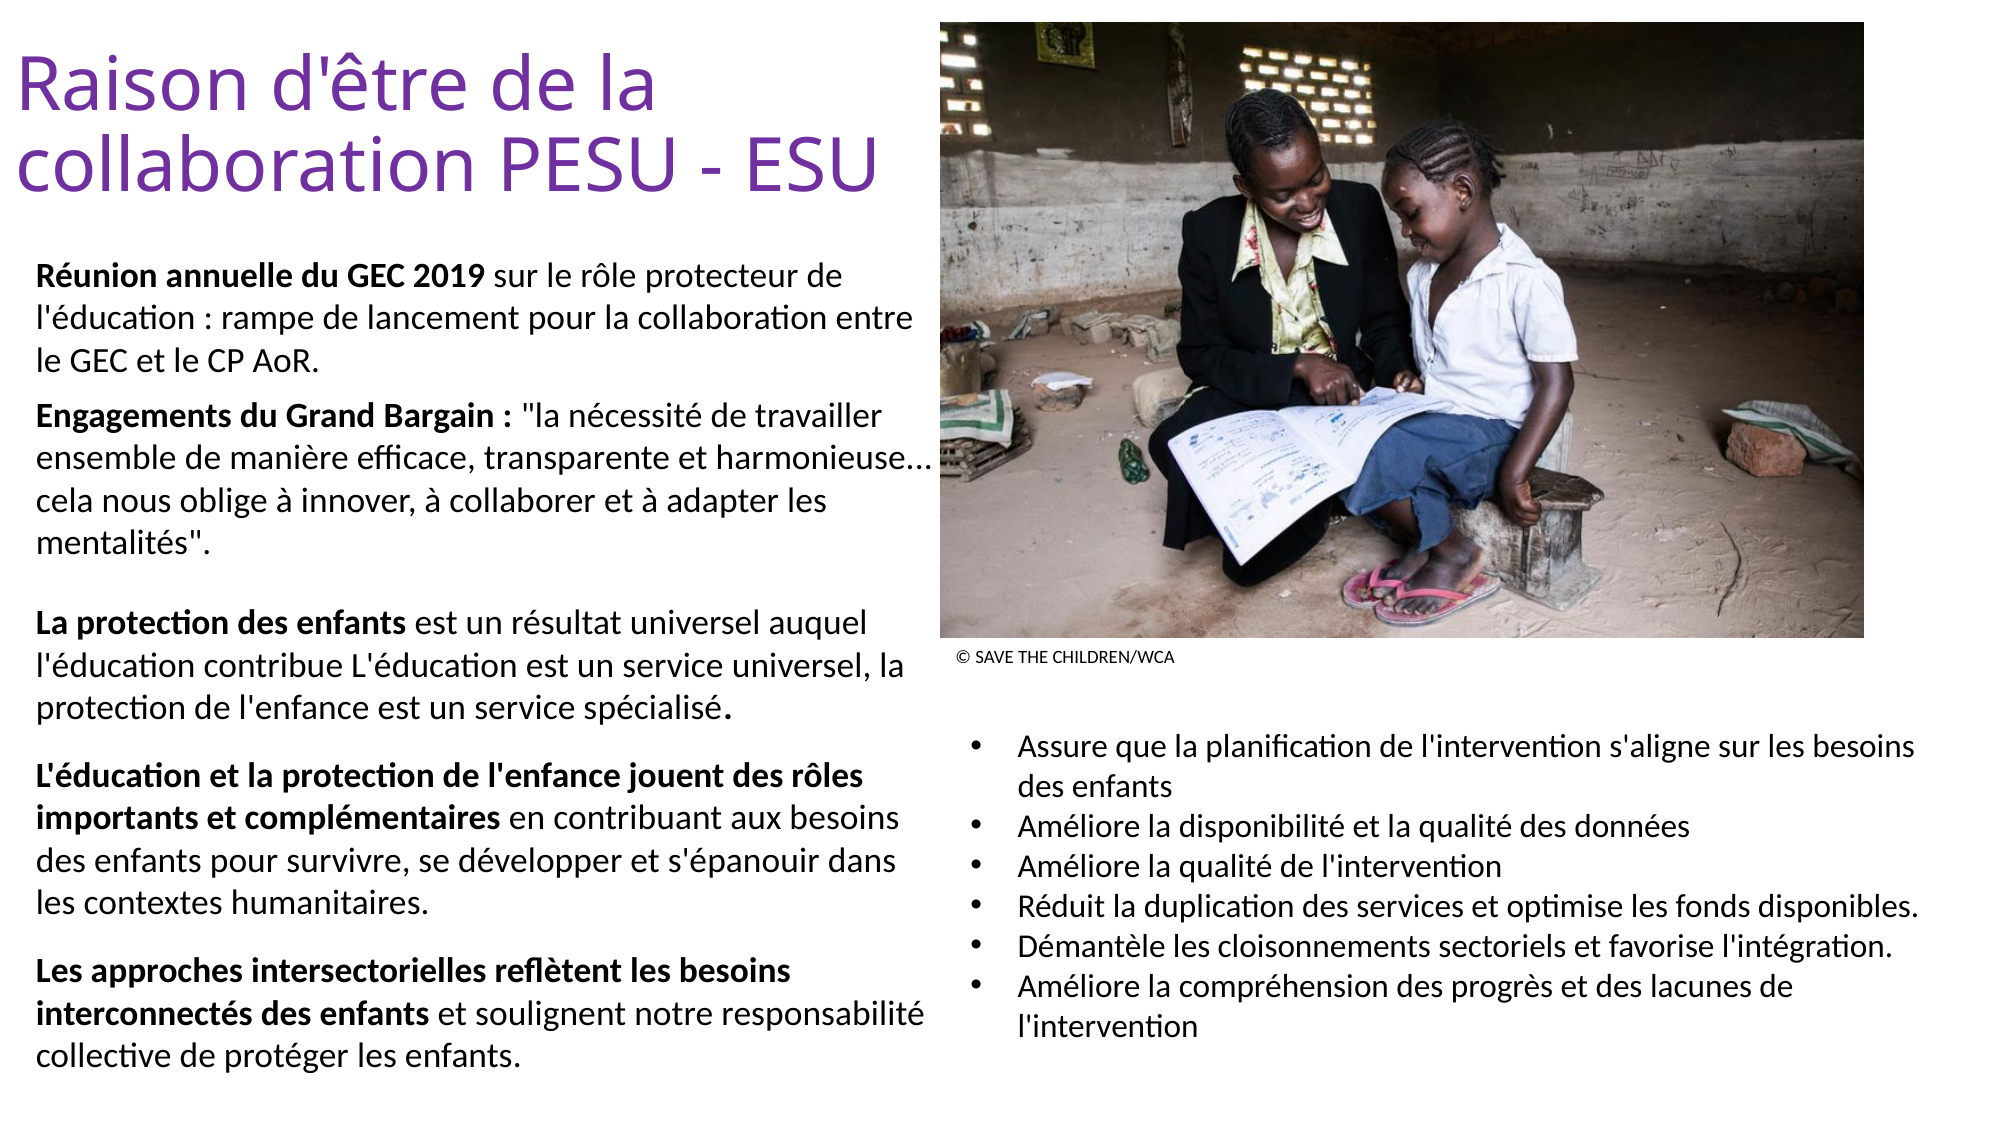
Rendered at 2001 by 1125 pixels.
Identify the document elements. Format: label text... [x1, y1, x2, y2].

picture [940, 22, 1864, 638]
text_box © SAVE THE CHILDREN/WCA [956, 638, 1322, 676]
text_box Réunion annuelle du GEC 2019 sur le rôle protecteur de l'éducation : rampe de lancement pour la collaboration entre le GEC et le CP AoR. Engagements du Grand Bargain : "la nécessité de travailler ensemble de manière efficace, transparente et harmonieuse... cela nous oblige à innover, à collaborer et à adapter les mentalités". La protection des enfants est un résultat universel auquel l'éducation contribue L'éducation est un service universel, la protection de l'enfance est un service spécialisé. L'éducation et la protection de l'enfance jouent des rôles importants et complémentaires en contribuant aux besoins des enfants pour survivre, se développer et s'épanouir dans les contextes humanitaires. Les approches intersectorielles reflètent les besoins interconnectés des enfants et soulignent notre responsabilité collective de protéger les enfants. [21, 244, 956, 1125]
text_box Assure que la planification de l'intervention s'aligne sur les besoins des enfants Améliore la disponibilité et la qualité des données Améliore la qualité de l'intervention Réduit la duplication des services et optimise les fonds disponibles. Démantèle les cloisonnements sectoriels et favorise l'intégration. Améliore la compréhension des progrès et des lacunes de l'intervention [955, 717, 1956, 1052]
text_box Raison d'être de la collaboration PESU - ESU [0, 35, 940, 218]
